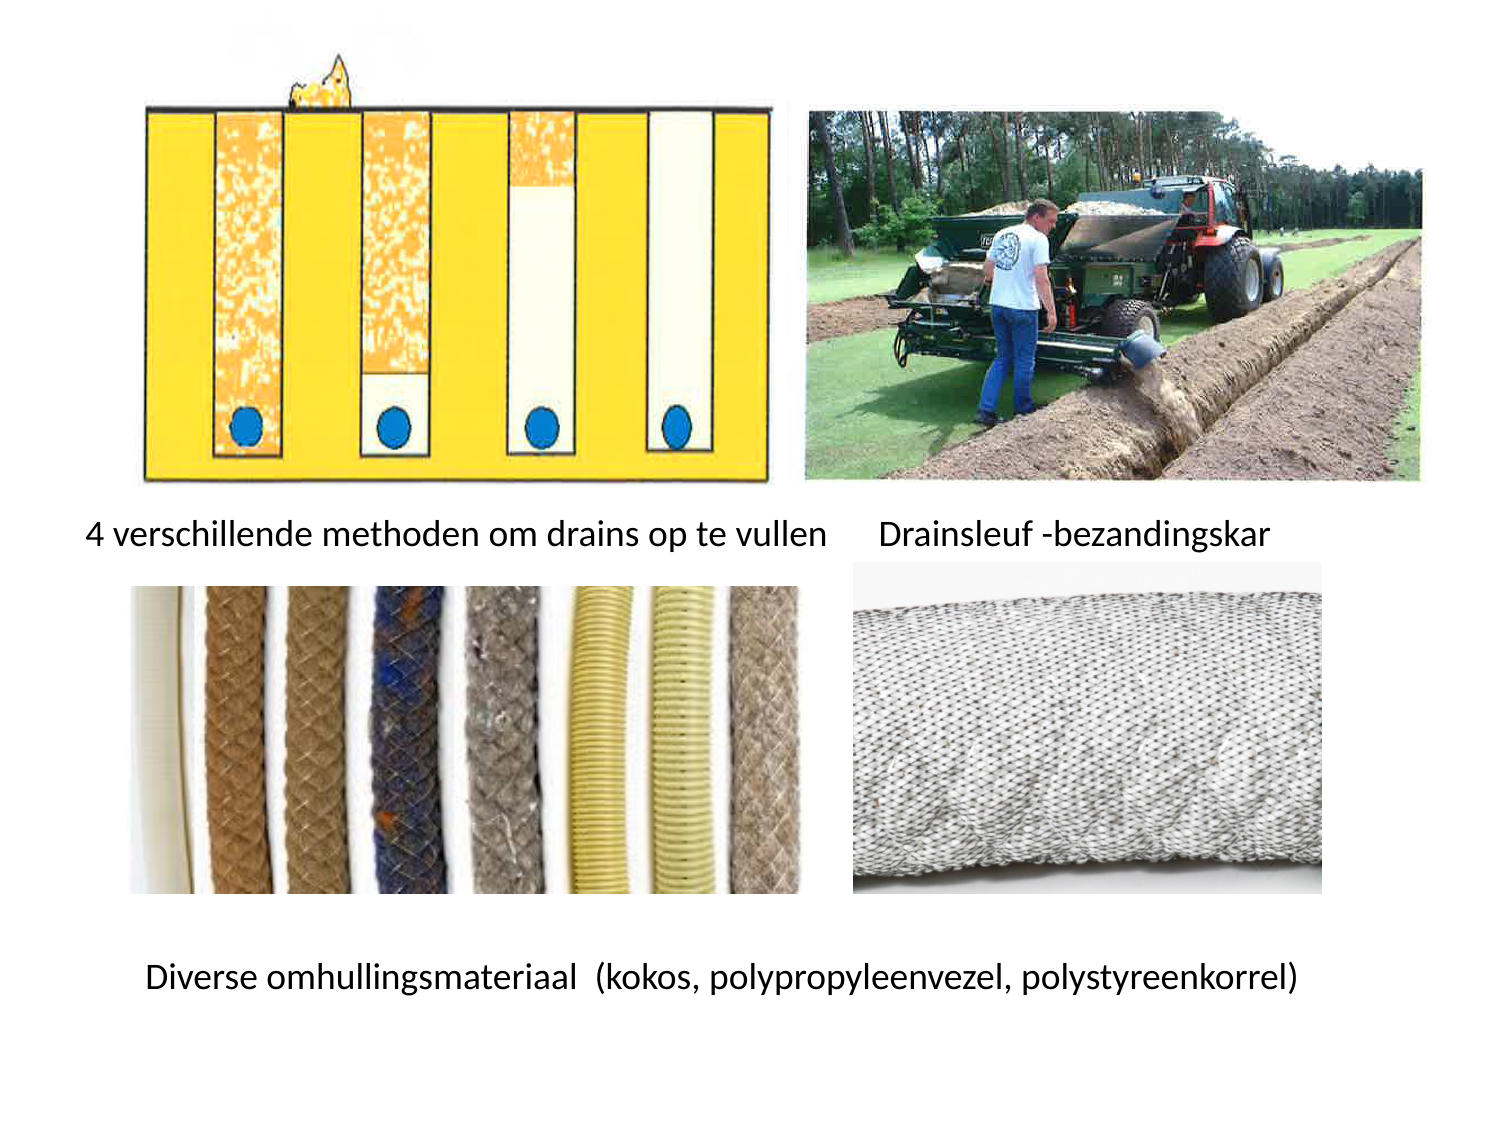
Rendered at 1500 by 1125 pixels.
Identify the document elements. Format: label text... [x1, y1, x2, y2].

picture [853, 562, 1323, 894]
text_box Diverse omhullingsmateriaal (kokos, polypropyleenvezel, polystyreenkorrel) [130, 944, 1315, 1005]
picture [123, 0, 1435, 487]
picture [127, 585, 810, 894]
text_box 4 verschillende methoden om drains op te vullen Drainsleuf -bezandingskar [70, 501, 1288, 562]
